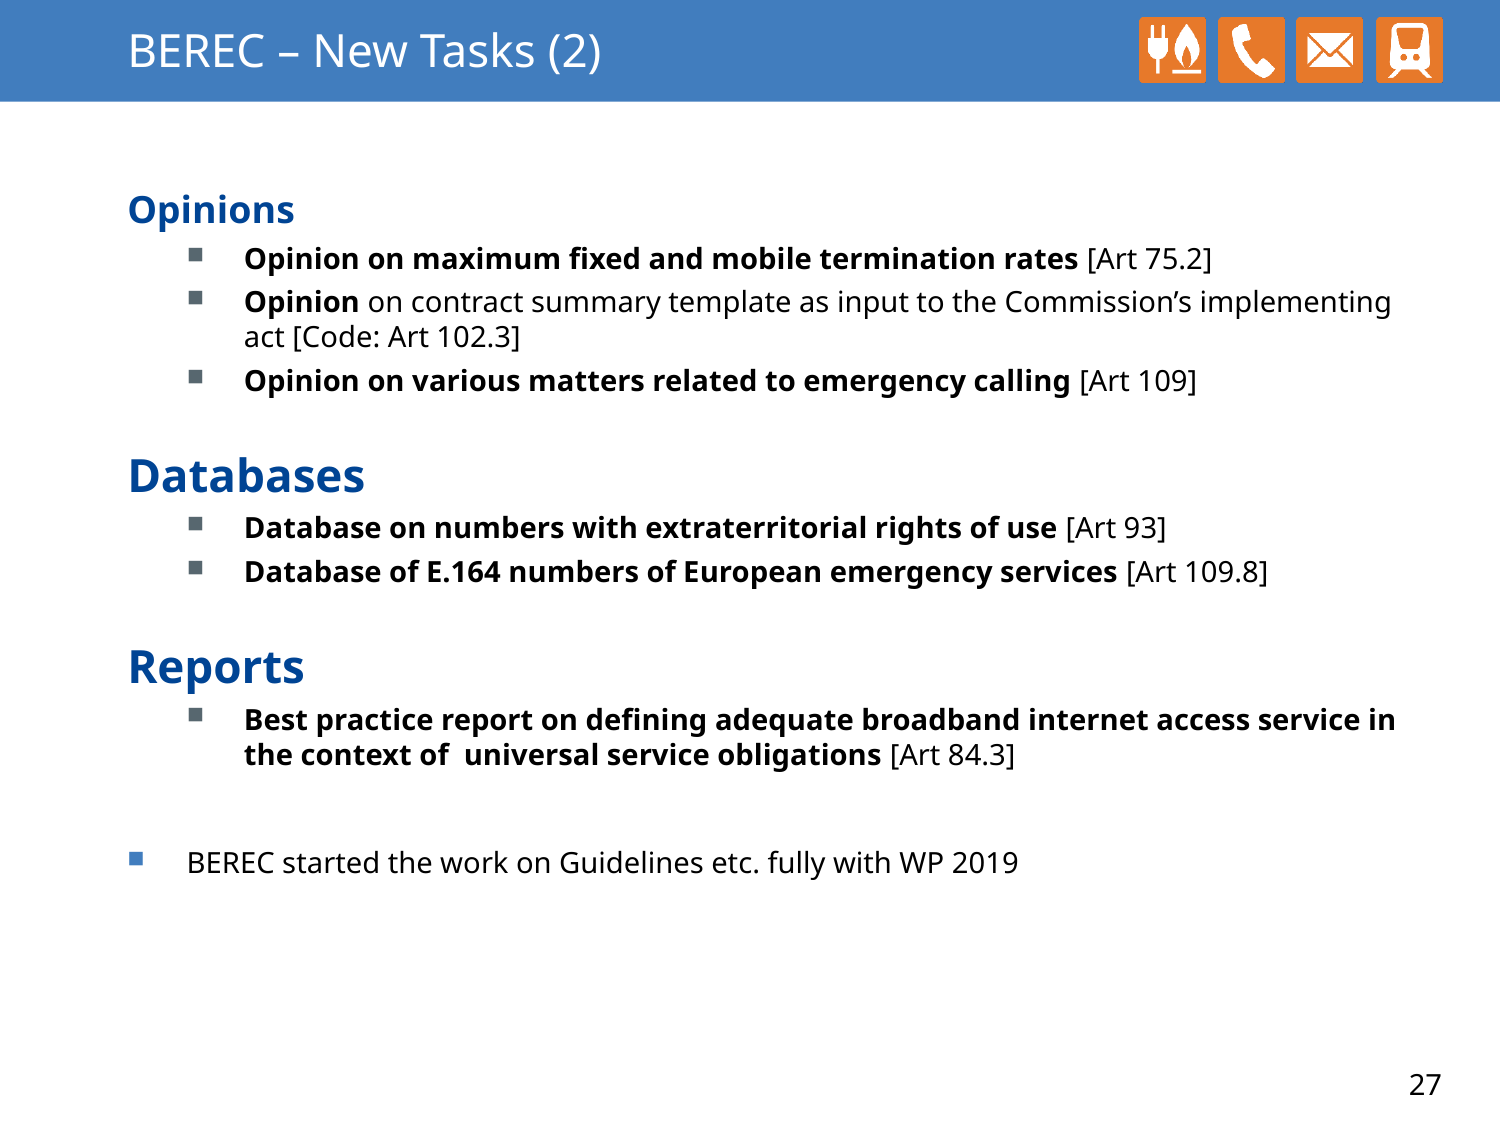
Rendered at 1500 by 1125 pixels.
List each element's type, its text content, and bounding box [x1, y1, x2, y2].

list Opinions Opinion on maximum fixed and mobile termination rates [Art 75.2] Opinion on contract summary template as input to the Commission’s implementing act [Code: Art 102.3] Opinion on various matters related to emergency calling [Art 109] Databases Database on numbers with extraterritorial rights of use [Art 93] Database of E.164 numbers of European emergency services [Art 109.8] Reports Best practice report on defining adequate broadband internet access service in the context of universal service obligations [Art 84.3] BEREC started the work on Guidelines etc. fully with WP 2019 [112, 178, 1442, 1024]
picture [1376, 16, 1443, 83]
picture [1139, 16, 1206, 83]
picture [1296, 16, 1363, 83]
slide_number 27 [1358, 1058, 1458, 1103]
title BEREC – New Tasks (2) [112, 8, 1100, 91]
picture [1218, 16, 1285, 83]
